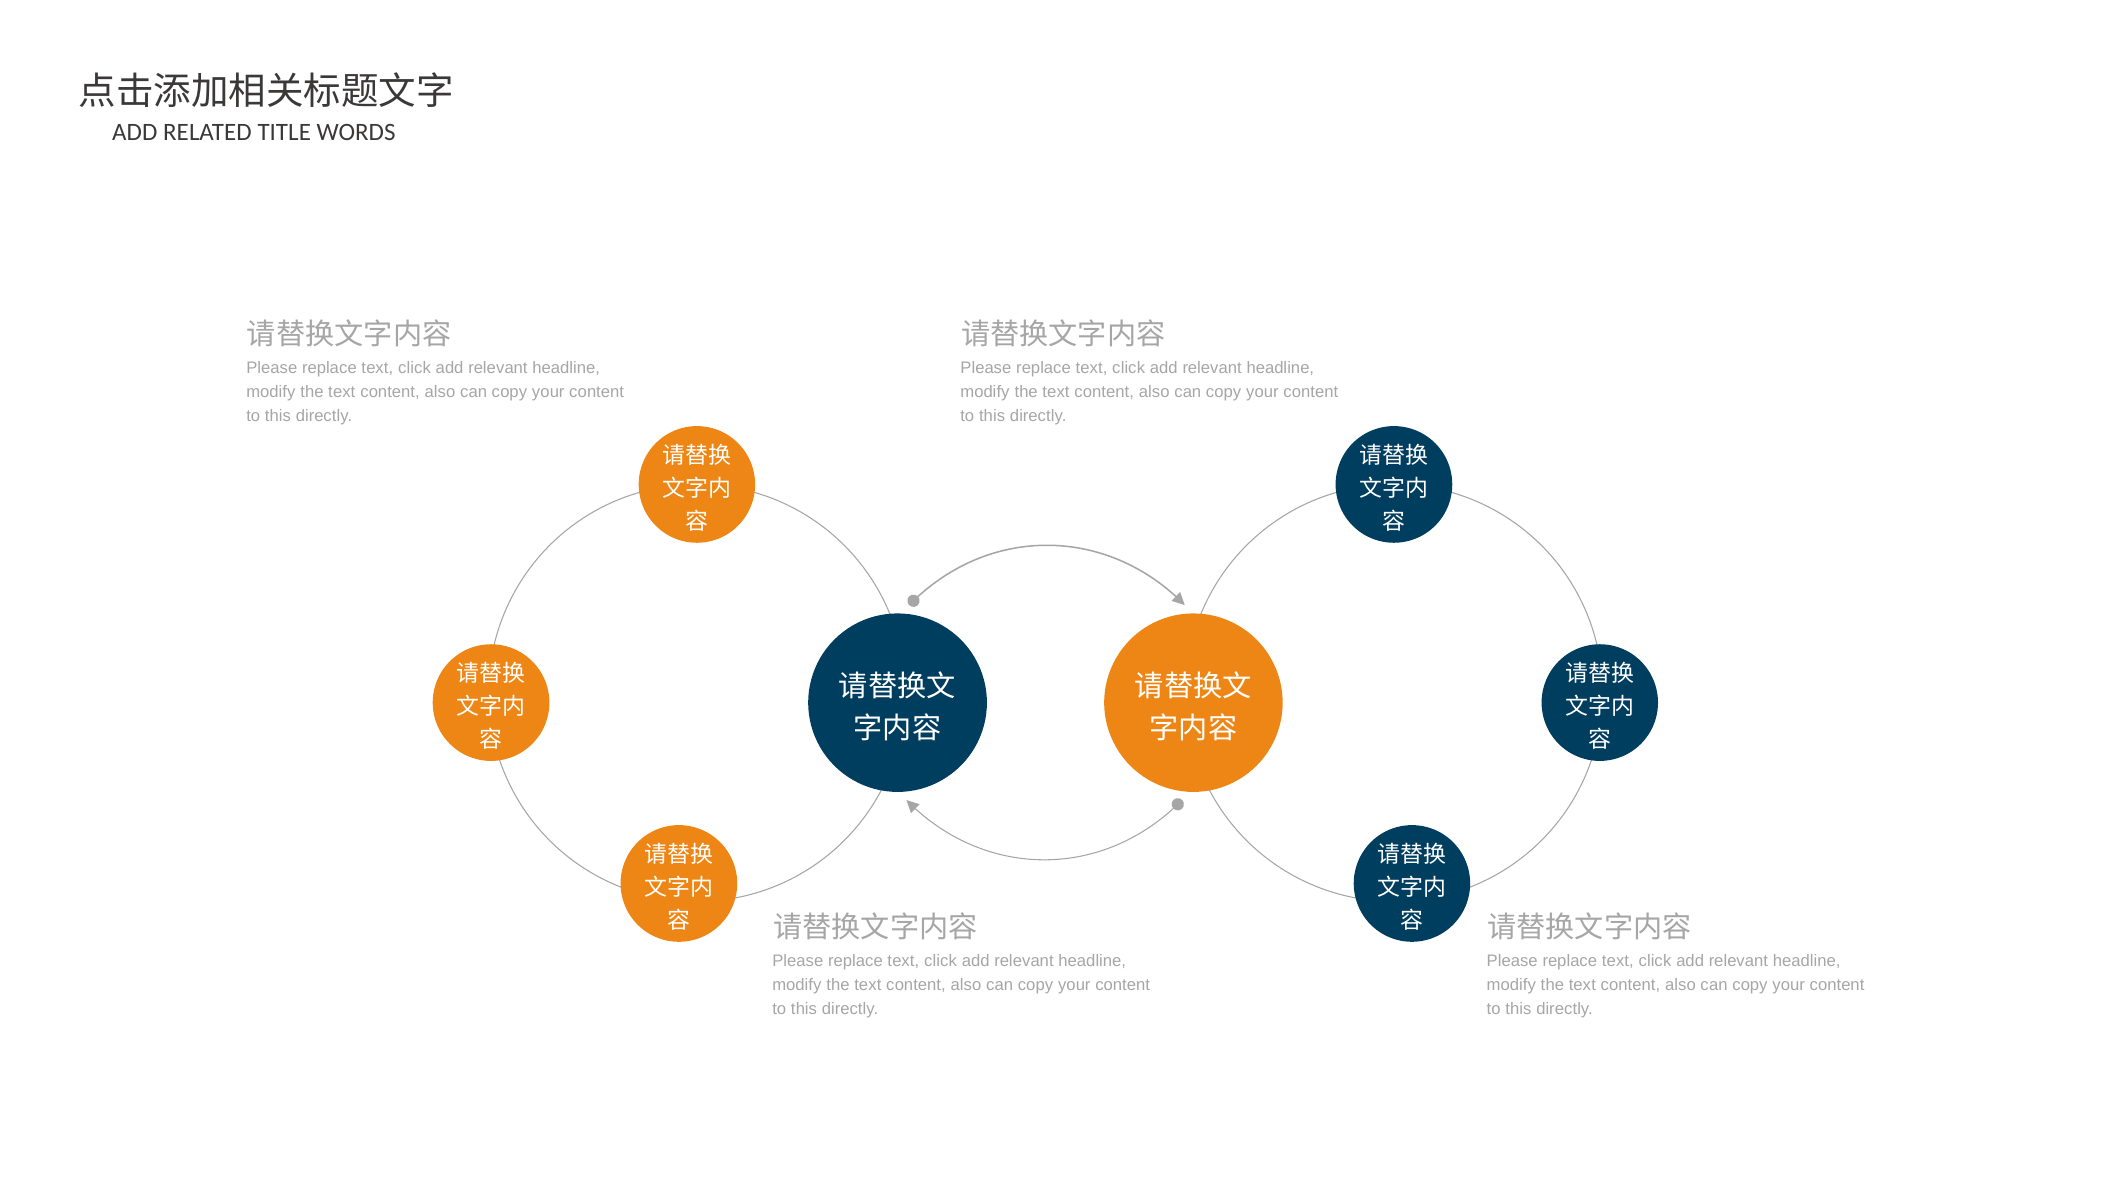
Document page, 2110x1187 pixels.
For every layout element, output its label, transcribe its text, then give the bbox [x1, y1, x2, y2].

text_box Please replace text, click add relevant headline, modify the text content, also can copy your content to this directly. [246, 353, 634, 425]
text_box 请替换文字内容 [1104, 613, 1283, 792]
text_box [907, 545, 1185, 705]
text_box [1201, 492, 1597, 898]
text_box 请替换文字内容 [246, 308, 452, 351]
text_box 请替换文字内容 [432, 644, 550, 761]
text_box Please replace text, click add relevant headline, modify the text content, also can copy your content to this directly. [960, 353, 1348, 425]
text_box 请替换文字内容 [638, 426, 756, 543]
text_box 点击添加相关标题文字 [62, 59, 470, 121]
text_box 请替换文字内容 [1353, 825, 1471, 942]
text_box 请替换文字内容 [1487, 901, 1693, 944]
text_box [906, 666, 1184, 860]
text_box 请替换文字内容 [961, 308, 1167, 351]
text_box [494, 492, 890, 898]
text_box 请替换文字内容 [1541, 644, 1659, 761]
text_box 请替换文字内容 [808, 613, 987, 792]
text_box 请替换文字内容 [773, 901, 978, 944]
text_box Please replace text, click add relevant headline, modify the text content, also can copy your content to this directly. [1486, 945, 1874, 1018]
text_box Please replace text, click add relevant headline, modify the text content, also can copy your content to this directly. [772, 945, 1160, 1018]
text_box 请替换文字内容 [1335, 426, 1453, 543]
text_box 请替换文字内容 [620, 825, 738, 942]
text_box ADD RELATED TITLE WORDS [96, 107, 413, 154]
